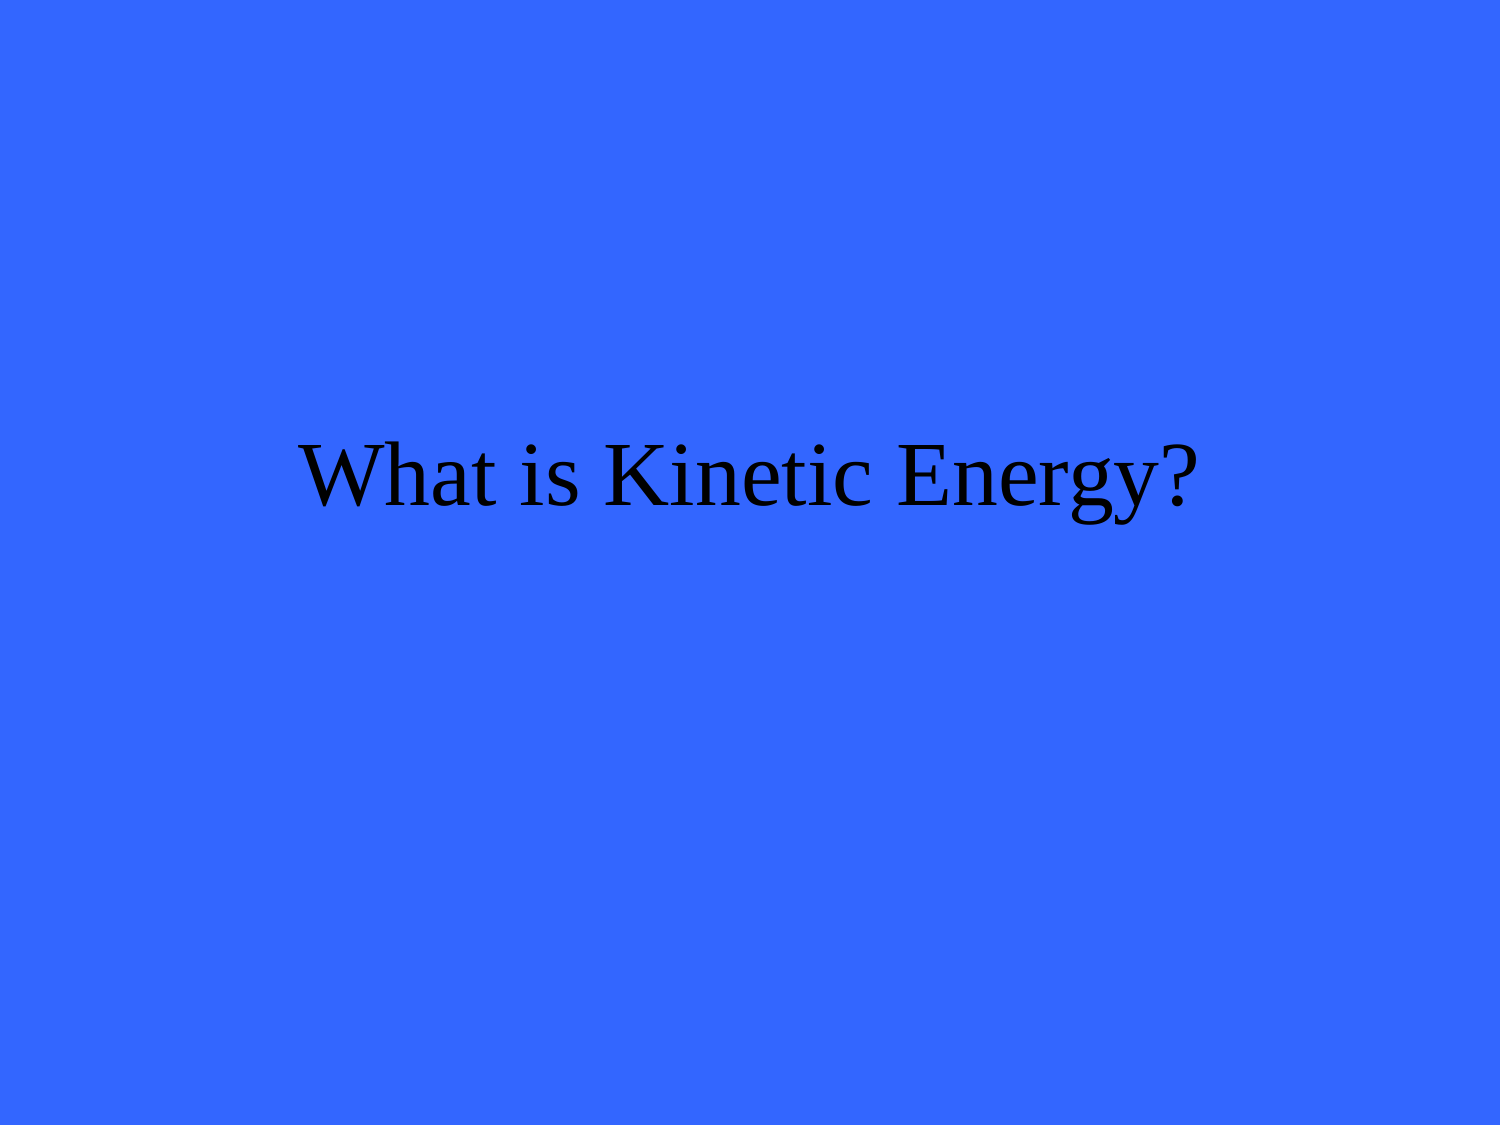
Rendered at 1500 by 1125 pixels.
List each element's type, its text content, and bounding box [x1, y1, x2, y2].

title What is Kinetic Energy? [112, 374, 1388, 563]
